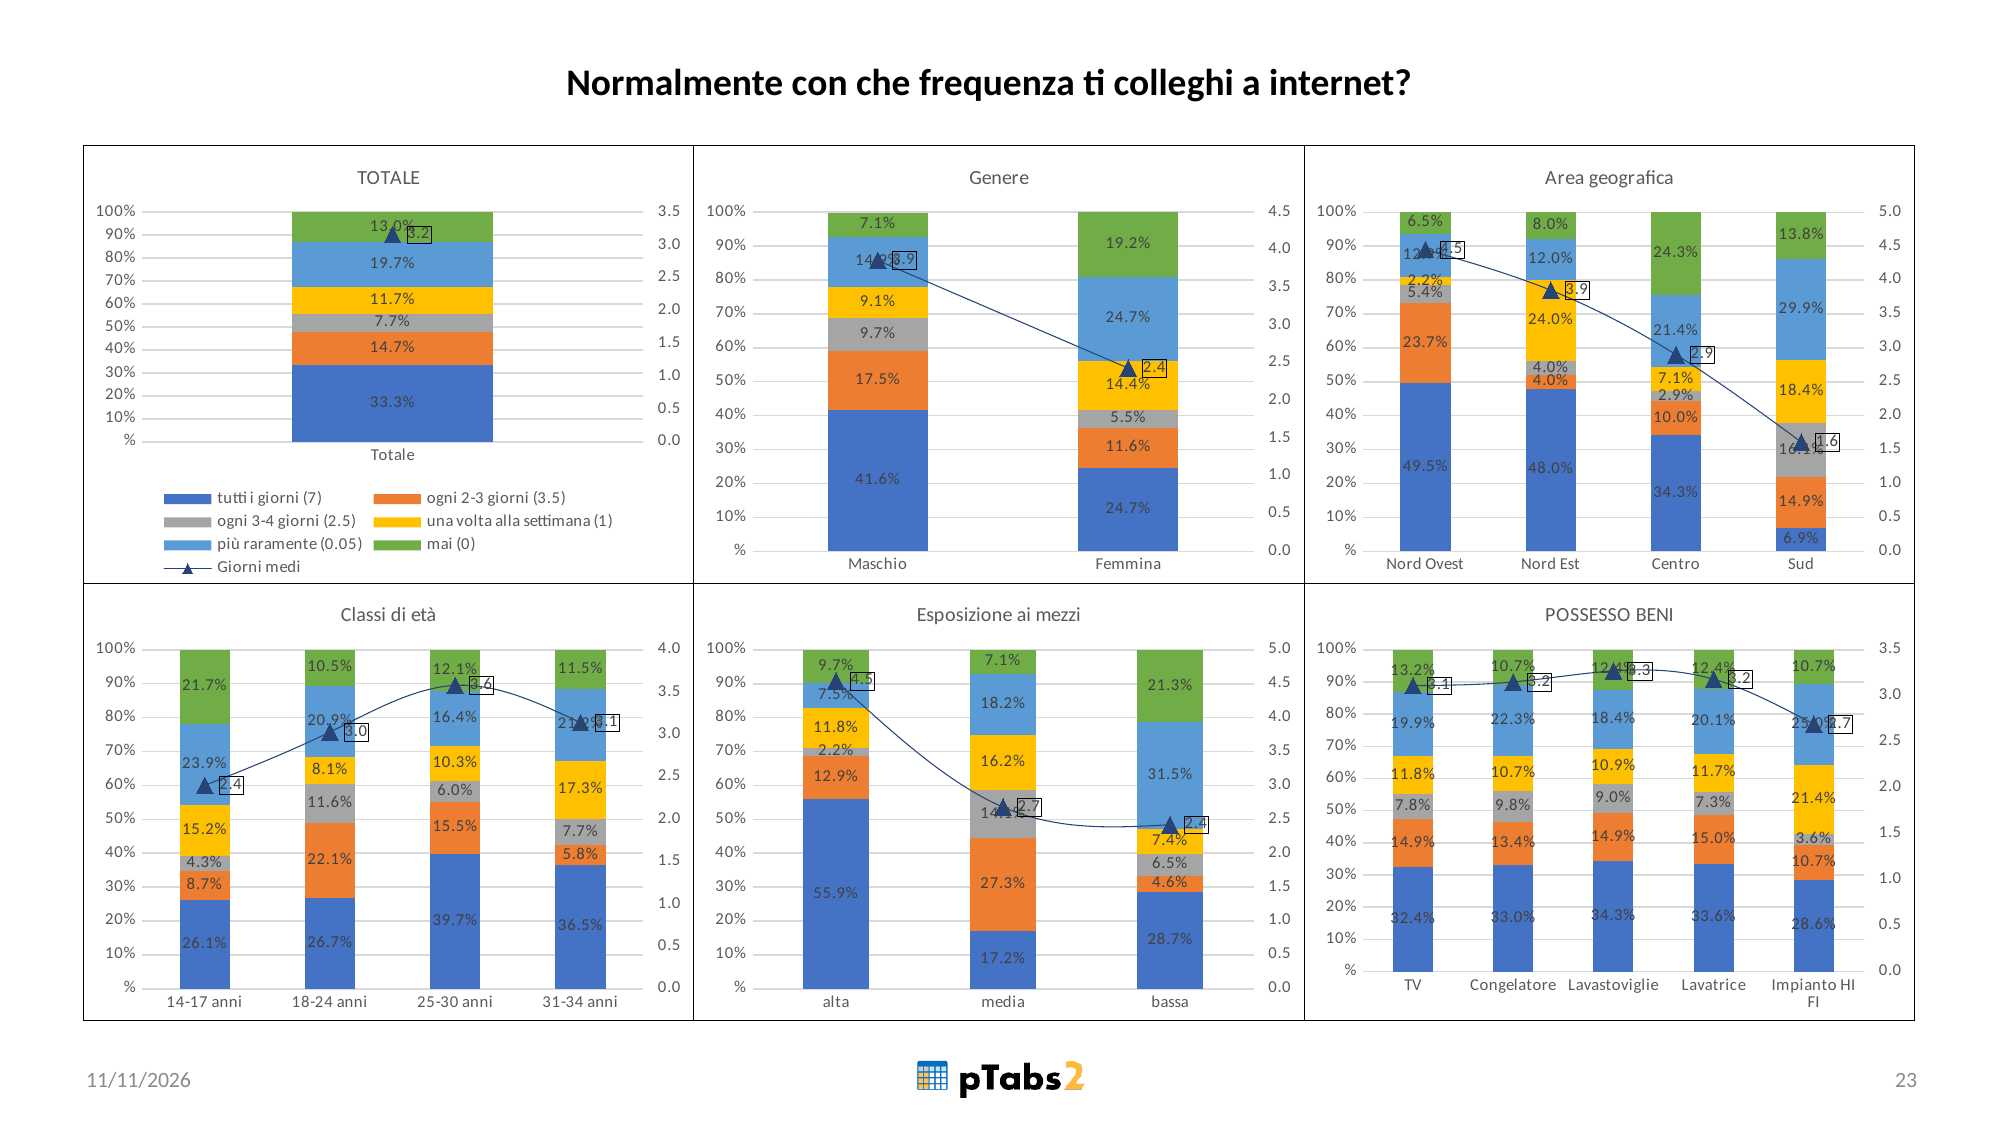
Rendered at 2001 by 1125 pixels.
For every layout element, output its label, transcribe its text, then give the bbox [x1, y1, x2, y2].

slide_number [70, 1055, 512, 1103]
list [913, 1058, 1087, 1100]
title Normalmente con che frequenza ti colleghi a internet? [104, 52, 1875, 115]
slide_number 23 [1482, 1055, 1933, 1103]
chart [83, 145, 1915, 1021]
